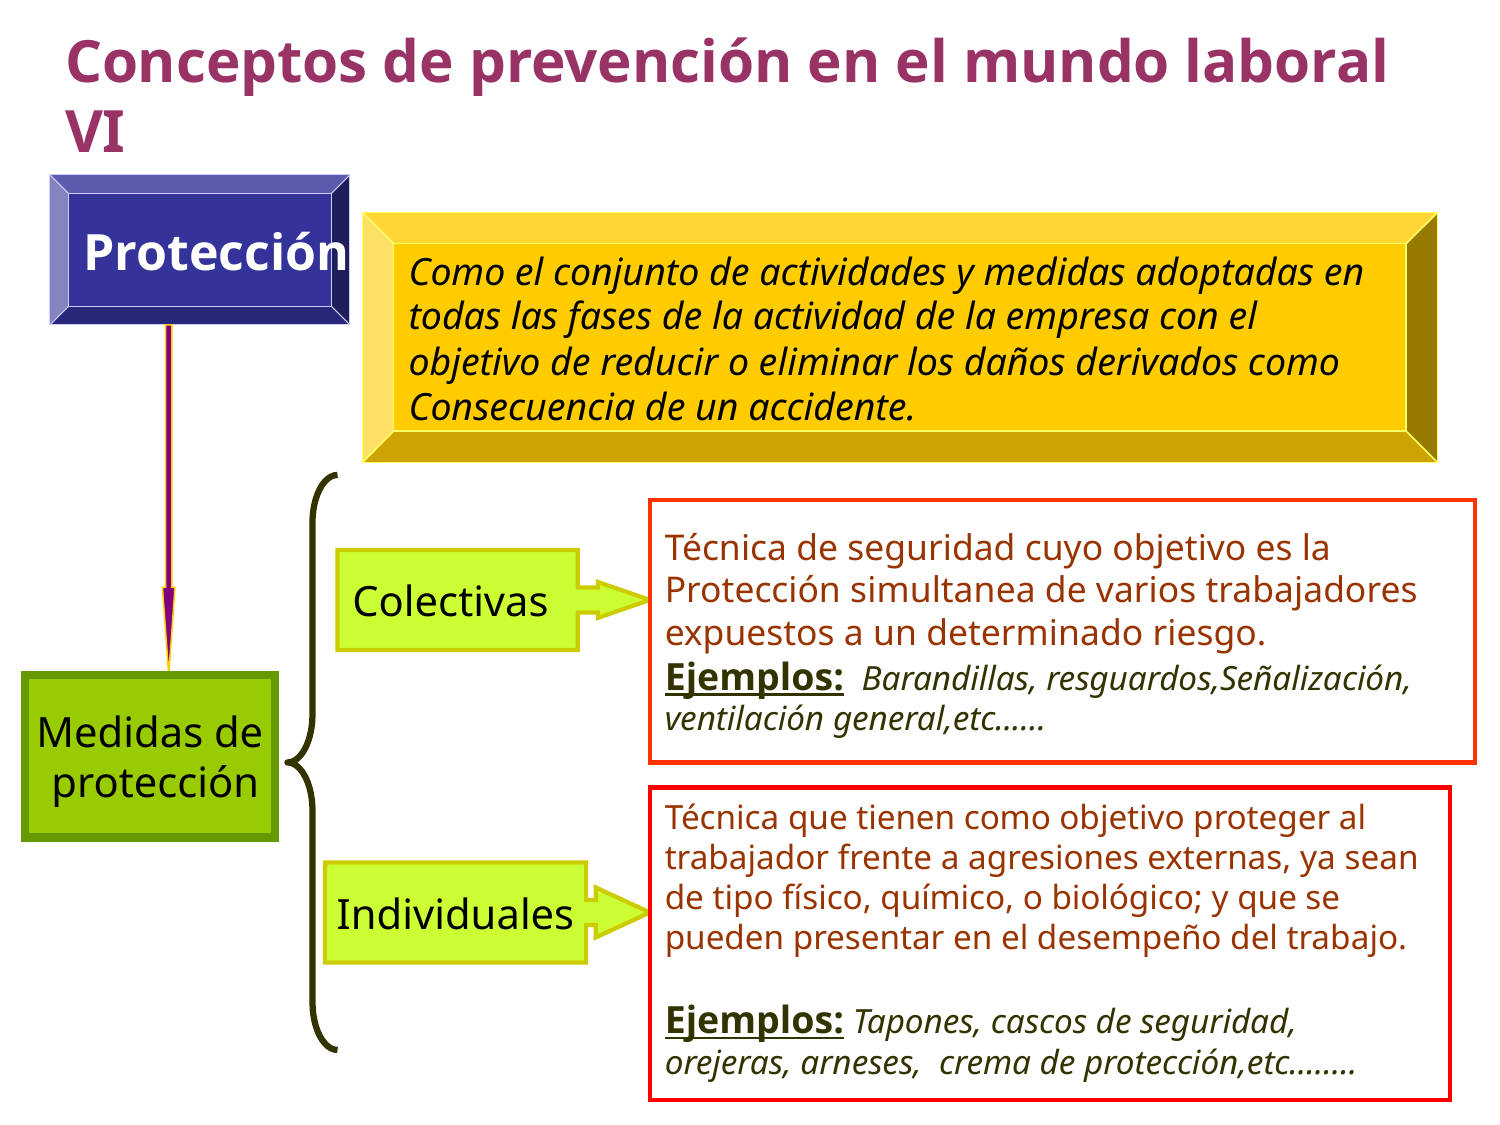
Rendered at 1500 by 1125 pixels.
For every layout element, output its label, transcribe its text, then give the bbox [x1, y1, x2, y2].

text_box Protección [49, 174, 350, 325]
text_box Técnica de seguridad cuyo objetivo es la Protección simultanea de varios trabajadores expuestos a un determinado riesgo. Ejemplos: Barandillas, resguardos,Señalización, ventilación general,etc...... [649, 500, 1475, 763]
text_box [162, 324, 175, 674]
text_box [287, 474, 338, 1051]
title Conceptos de prevención en el mundo laboral VI [49, 37, 1451, 151]
text_box Técnica que tienen como objetivo proteger al trabajador frente a agresiones externas, ya sean de tipo físico, químico, o biológico; y que se pueden presentar en el desempeño del trabajo. Ejemplos: Tapones, cascos de seguridad, orejeras, arneses, crema de protección,etc........ [649, 788, 1463, 1125]
text_box Colectivas [337, 549, 649, 650]
text_box Medidas de protección [24, 674, 275, 838]
text_box Como el conjunto de actividades y medidas adoptadas en todas las fases de la actividad de la empresa con el objetivo de reducir o eliminar los daños derivados como Consecuencia de un accidente. [362, 212, 1438, 463]
text_box Individuales [324, 862, 649, 963]
